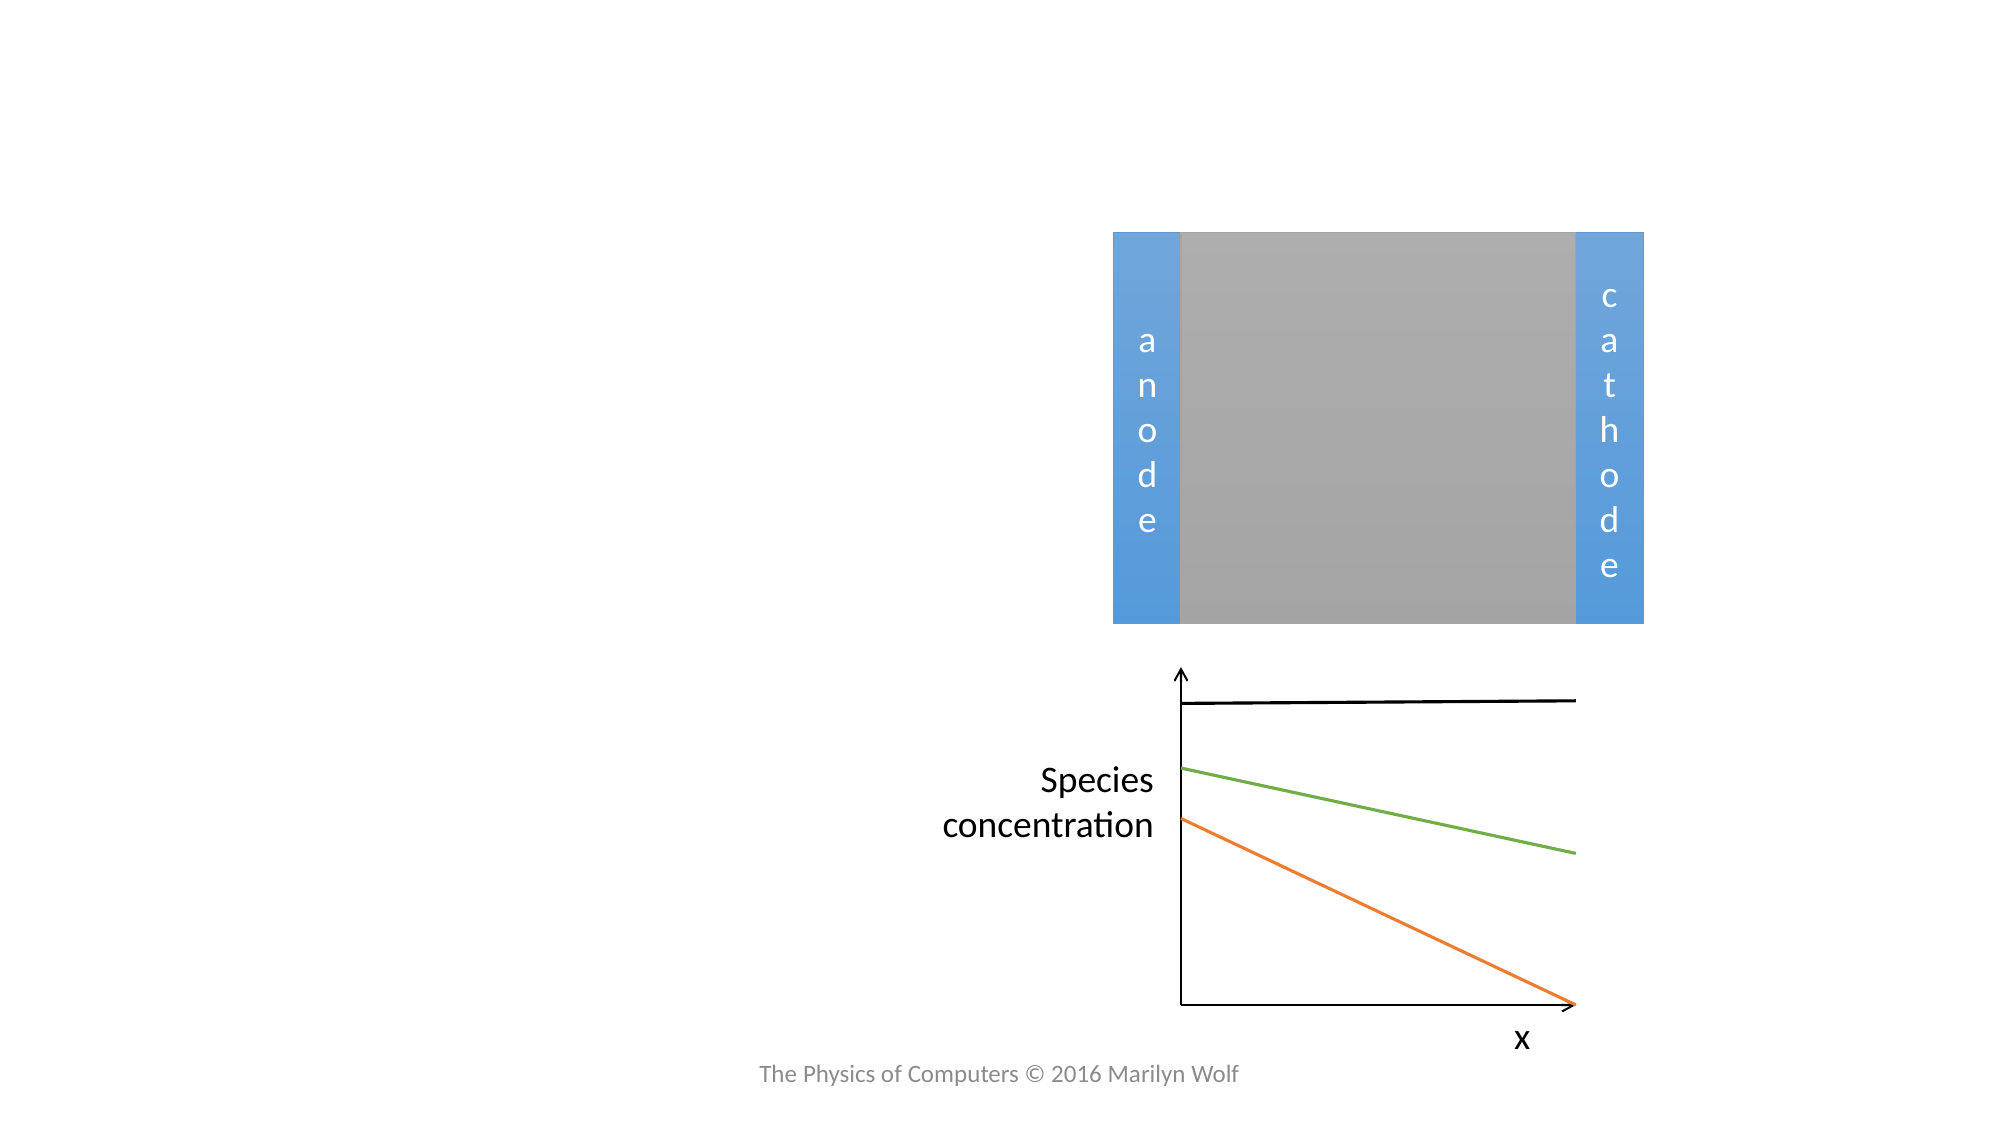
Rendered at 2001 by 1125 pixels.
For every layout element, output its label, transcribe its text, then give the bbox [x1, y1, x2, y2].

text_box Species concentration [927, 747, 1169, 853]
text_box x [1499, 1005, 1546, 1065]
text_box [1180, 768, 1576, 818]
text_box c a t h o d e [1576, 232, 1644, 624]
text_box [1180, 232, 1576, 624]
footer The Physics of Computers © 2016 Marilyn Wolf [662, 1042, 1338, 1103]
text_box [1180, 818, 1576, 1005]
text_box a node [1113, 232, 1180, 624]
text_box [1180, 700, 1576, 704]
